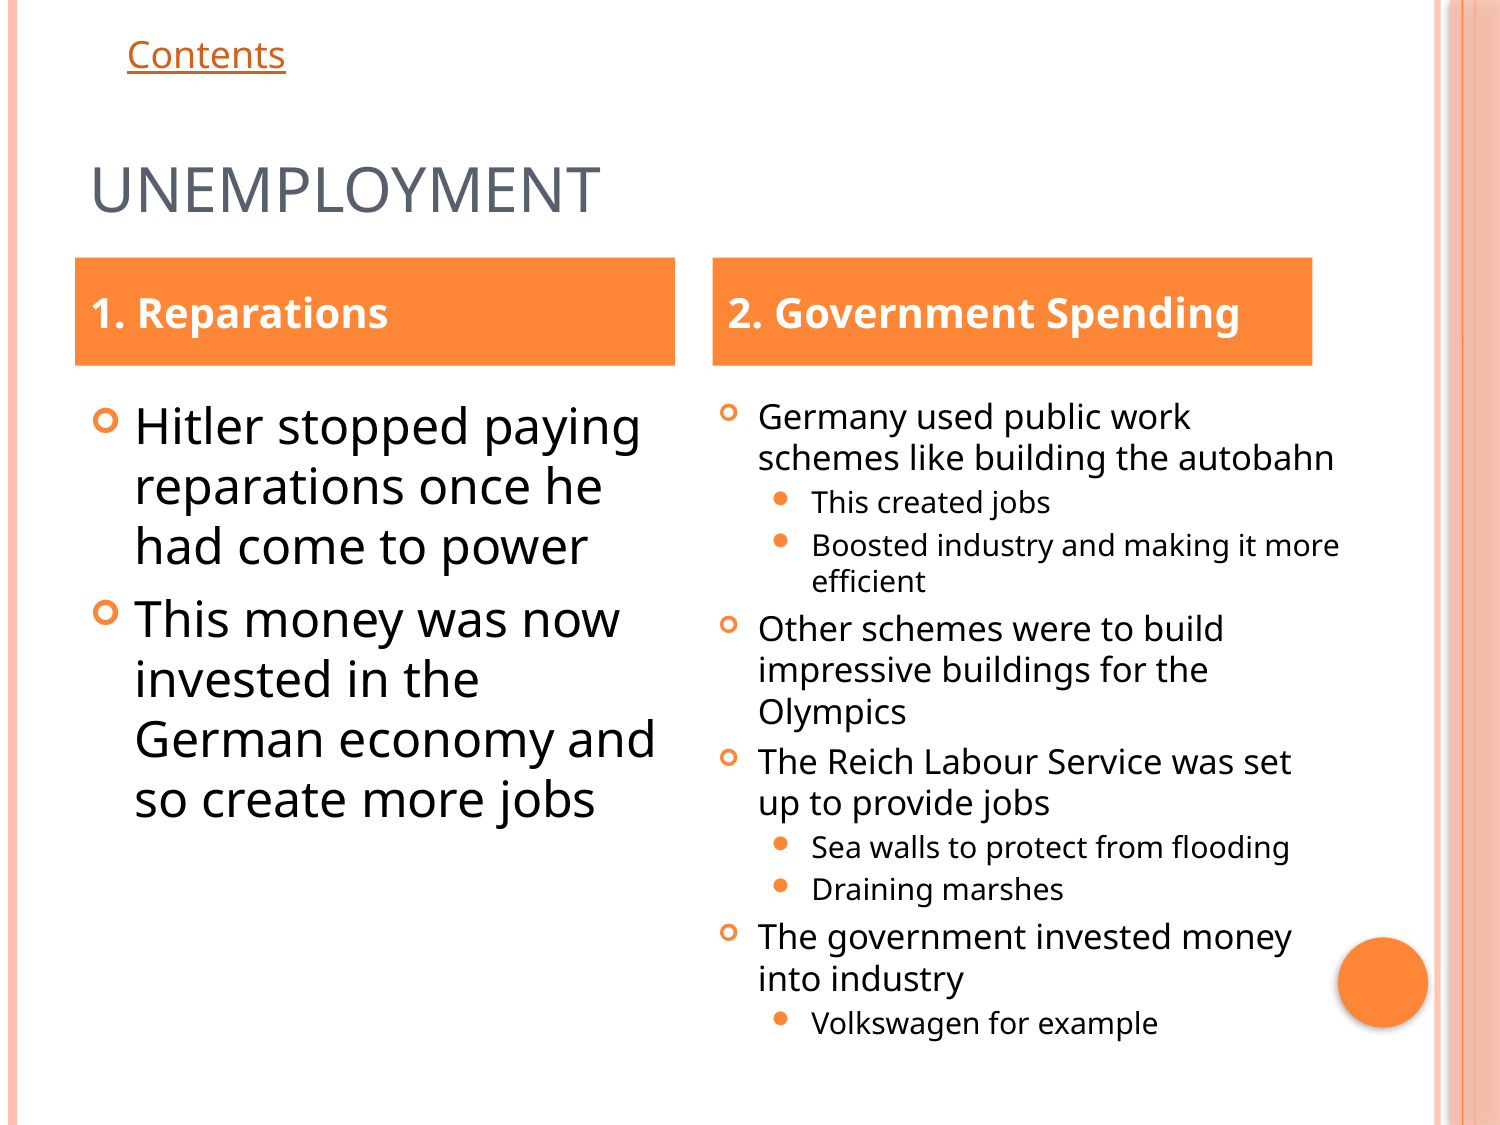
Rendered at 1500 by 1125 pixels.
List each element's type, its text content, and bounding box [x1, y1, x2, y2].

list Hitler stopped paying reparations once he had come to power This money was now invested in the German economy and so create more jobs [74, 387, 676, 1026]
list 2. Government Spending [712, 257, 1313, 366]
list 1. Reparations [74, 257, 676, 366]
title Unemployment [75, 44, 1313, 233]
list Germany used public work schemes like building the autobahn This created jobs Boosted industry and making it more efficient Other schemes were to build impressive buildings for the Olympics The Reich Labour Service was set up to provide jobs Sea walls to protect from flooding Draining marshes The government invested money into industry Volkswagen for example [702, 387, 1358, 1079]
